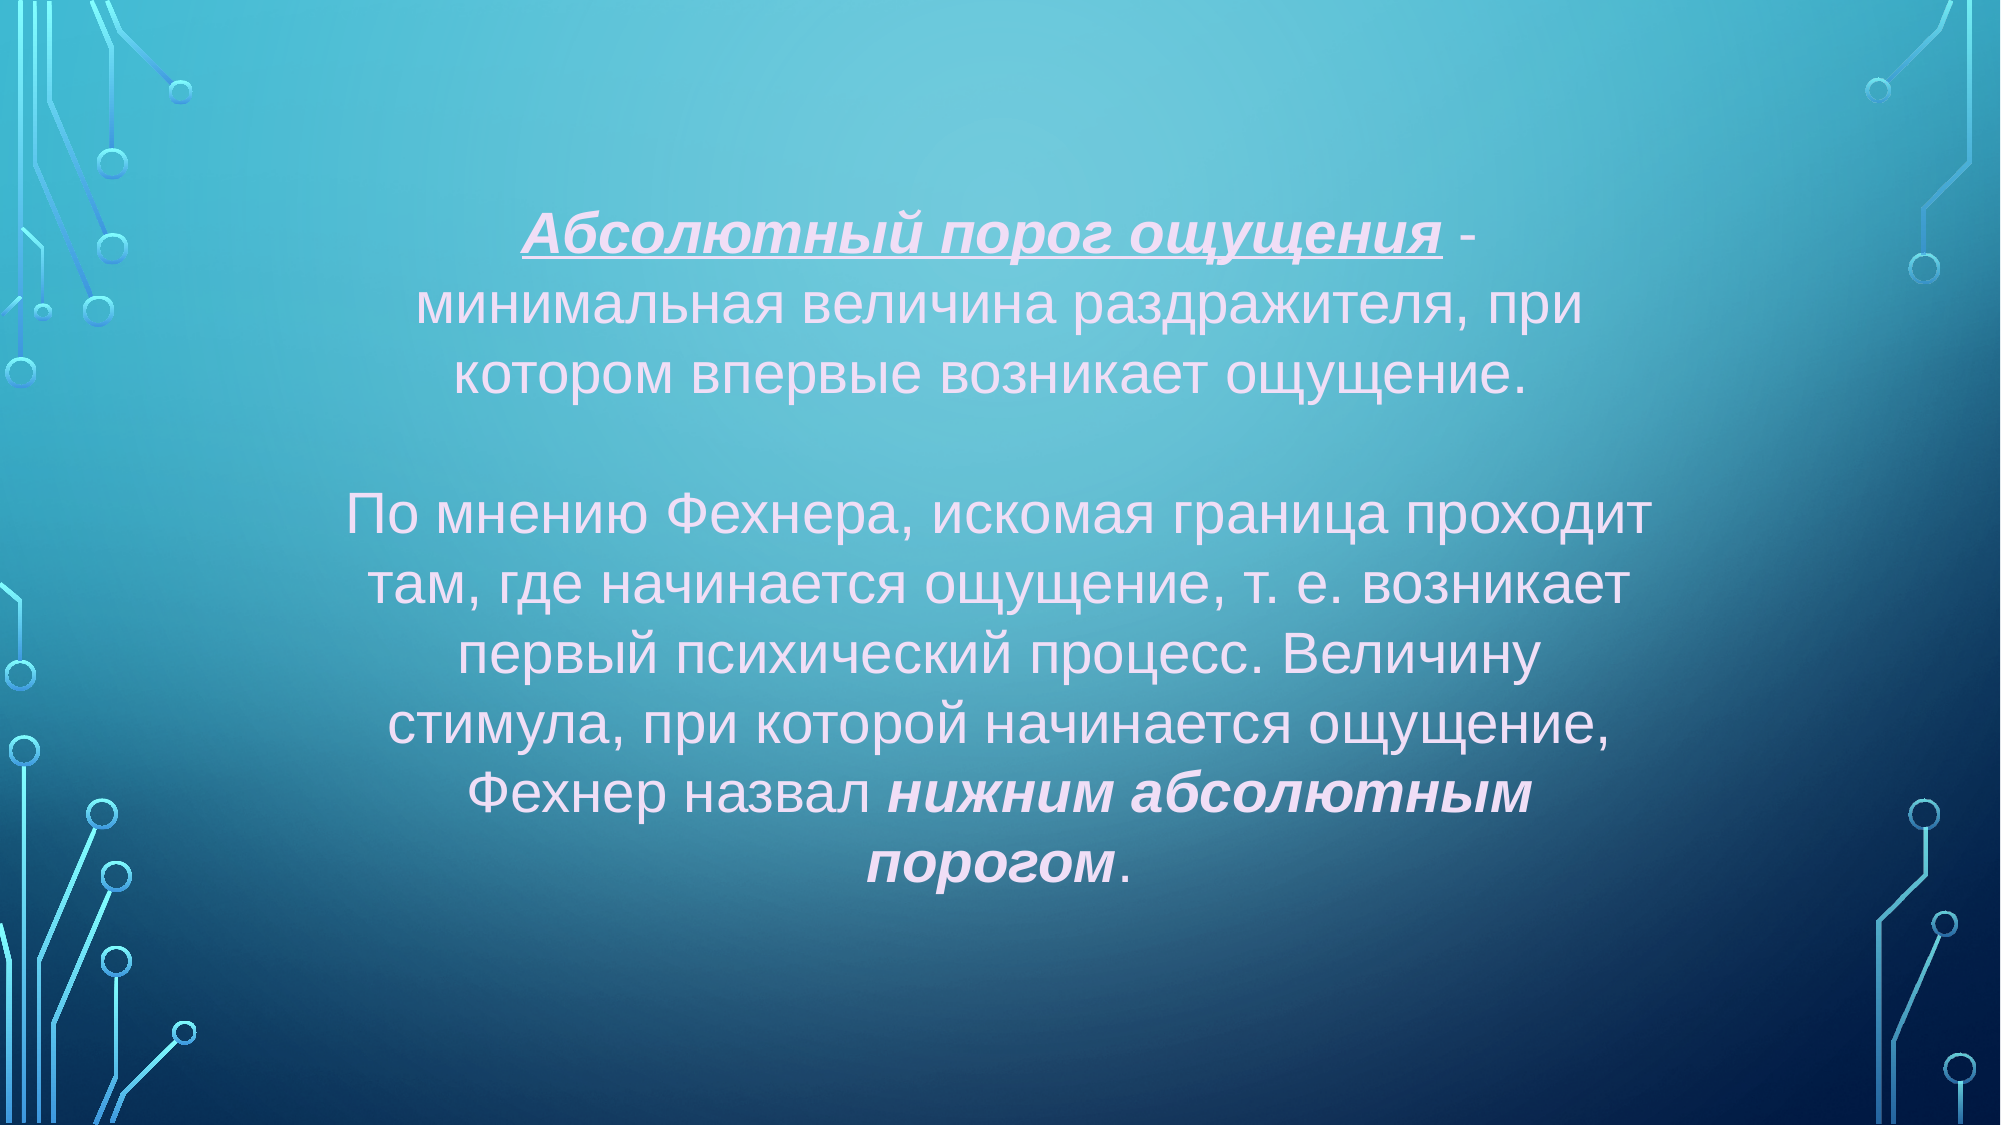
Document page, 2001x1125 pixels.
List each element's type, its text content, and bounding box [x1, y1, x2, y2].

text_box Абсолютный порог ощущения - минимальная величина раздражителя, при котором впервые возникает ощущение. По мнению Фехнера, искомая граница проходит там, где начинается ощущение, т. е. возникает первый психический процесс. Величину стимула, при которой начинается ощущение, Фехнер назвал нижним абсолютным порогом. [318, 187, 1682, 902]
